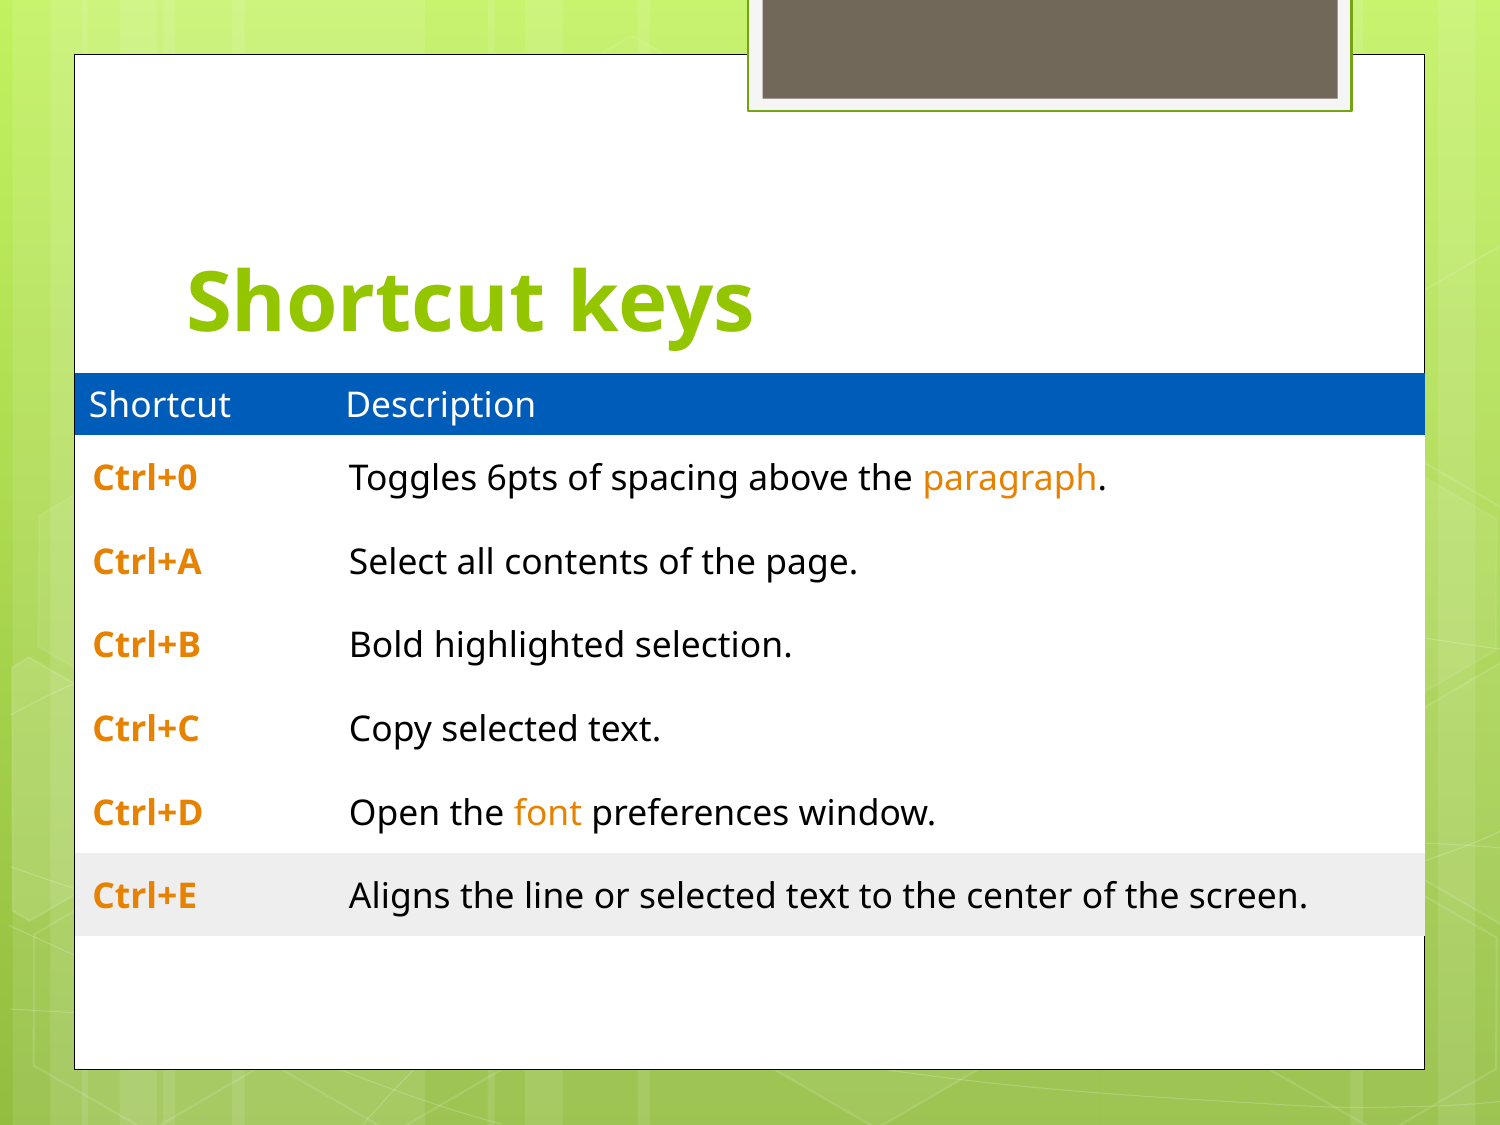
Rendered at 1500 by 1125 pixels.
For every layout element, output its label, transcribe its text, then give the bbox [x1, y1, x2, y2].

table_cell Aligns the line or selected text to the center of the screen. [332, 853, 1425, 936]
table_cell Copy selected text. [332, 686, 1425, 769]
table_cell Ctrl+0 [75, 435, 332, 519]
table_cell Ctrl+E [75, 853, 332, 936]
table_cell Ctrl+B [75, 602, 332, 686]
table_cell Ctrl+D [75, 769, 332, 853]
table_header Description [332, 373, 1425, 435]
table_header Shortcut [75, 373, 332, 435]
table_cell Ctrl+C [75, 686, 332, 769]
table_cell Ctrl+A [75, 519, 332, 602]
table_cell Select all contents of the page. [332, 519, 1425, 602]
table_cell Open the font preferences window. [332, 769, 1425, 853]
title Shortcut keys [171, 168, 1324, 357]
table_cell Bold highlighted selection. [332, 602, 1425, 686]
table_cell Toggles 6pts of spacing above the paragraph. [332, 435, 1425, 519]
